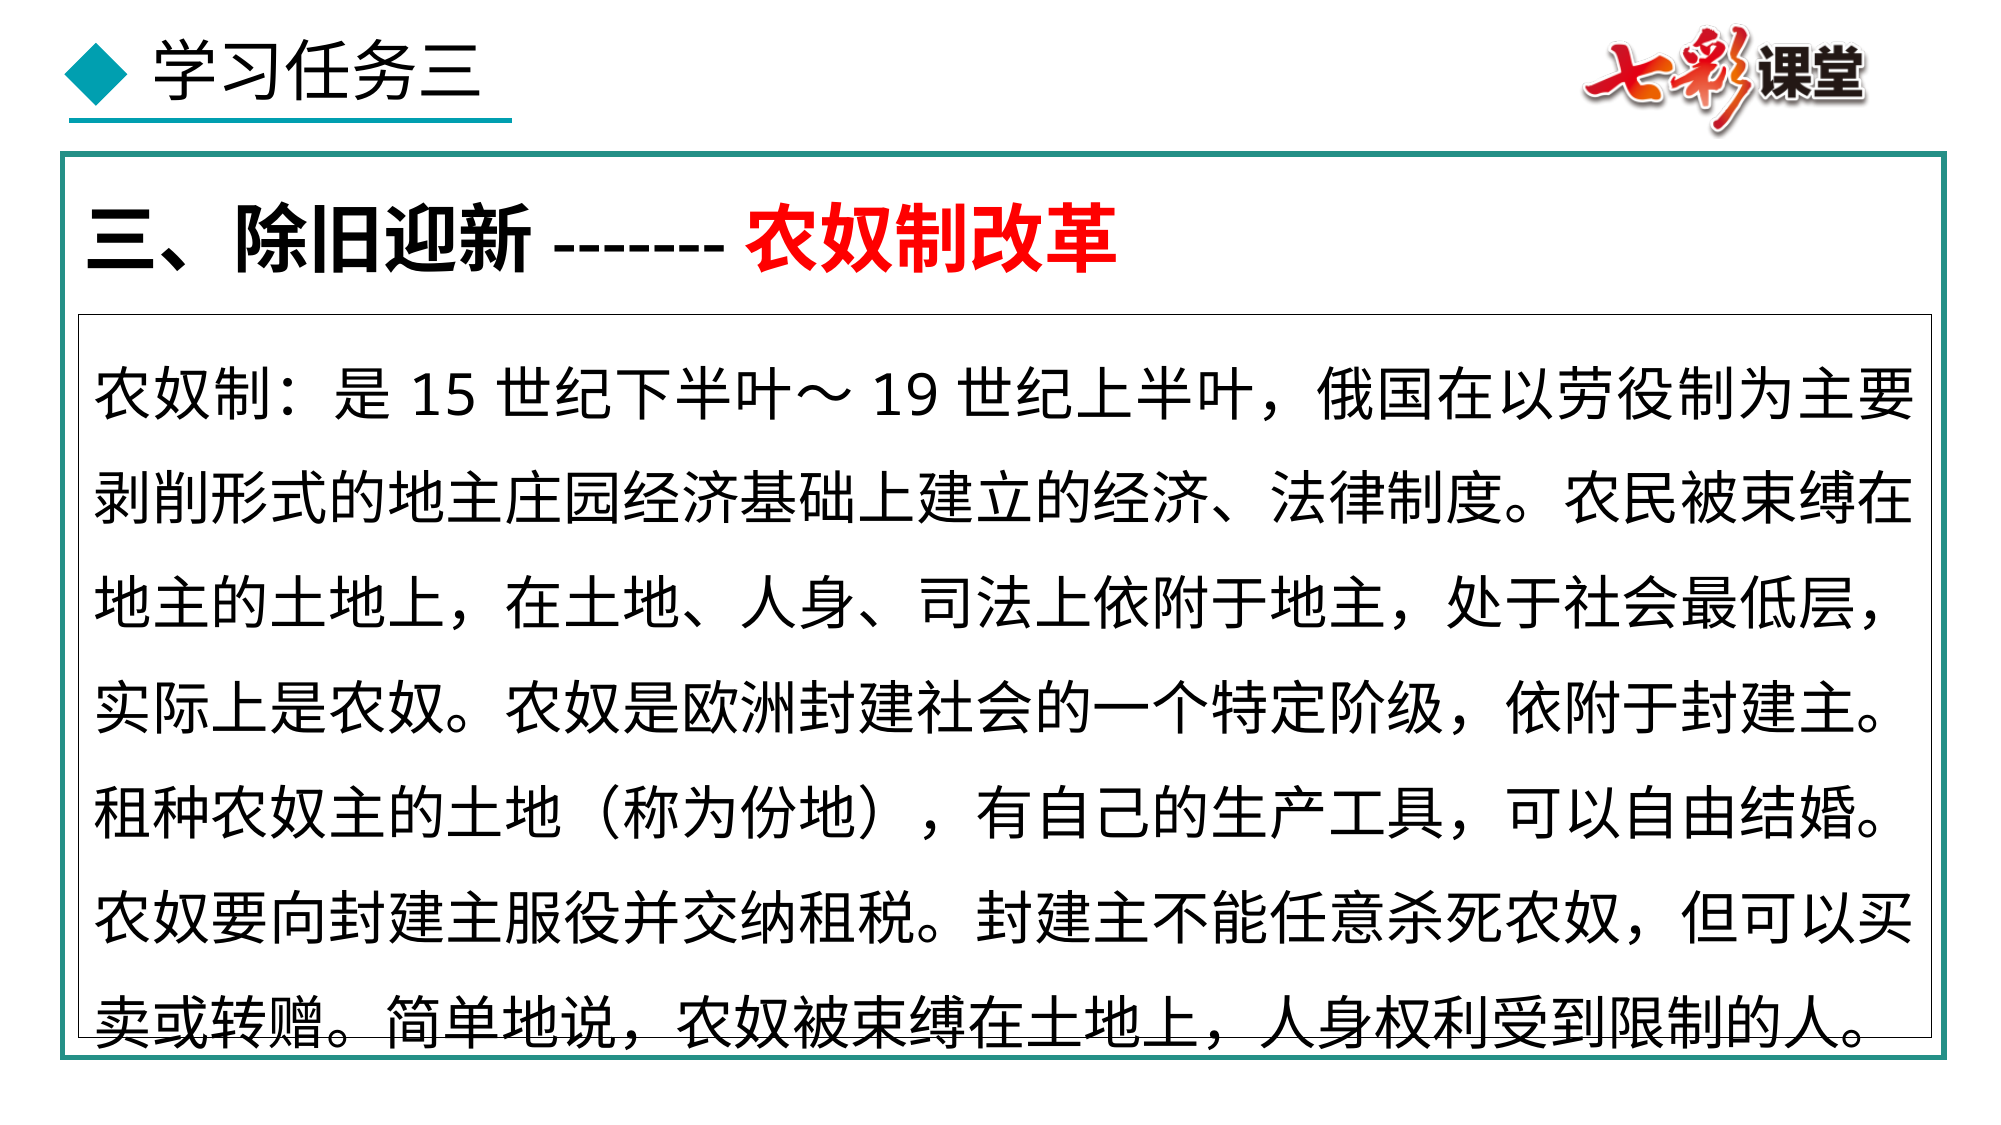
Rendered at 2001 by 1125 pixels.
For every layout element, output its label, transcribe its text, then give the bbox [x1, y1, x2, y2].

text_box 农奴制：是15世纪下半叶～19世纪上半叶，俄国在以劳役制为主要剥削形式的地主庄园经济基础上建立的经济、法律制度。农民被束缚在地主的土地上，在土地、人身、司法上依附于地主，处于社会最低层，实际上是农奴。农奴是欧洲封建社会的一个特定阶级，依附于封建主。租种农奴主的土地（称为份地），有自己的生产工具，可以自由结婚。农奴要向封建主服役并交纳租税。封建主不能任意杀死农奴，但可以买卖或转赠。简单地说，农奴被束缚在土地上，人身权利受到限制的人。 [78, 314, 1932, 1038]
picture [1578, 19, 1874, 139]
text_box 三、除旧迎新-------农奴制改革 [69, 184, 1425, 290]
